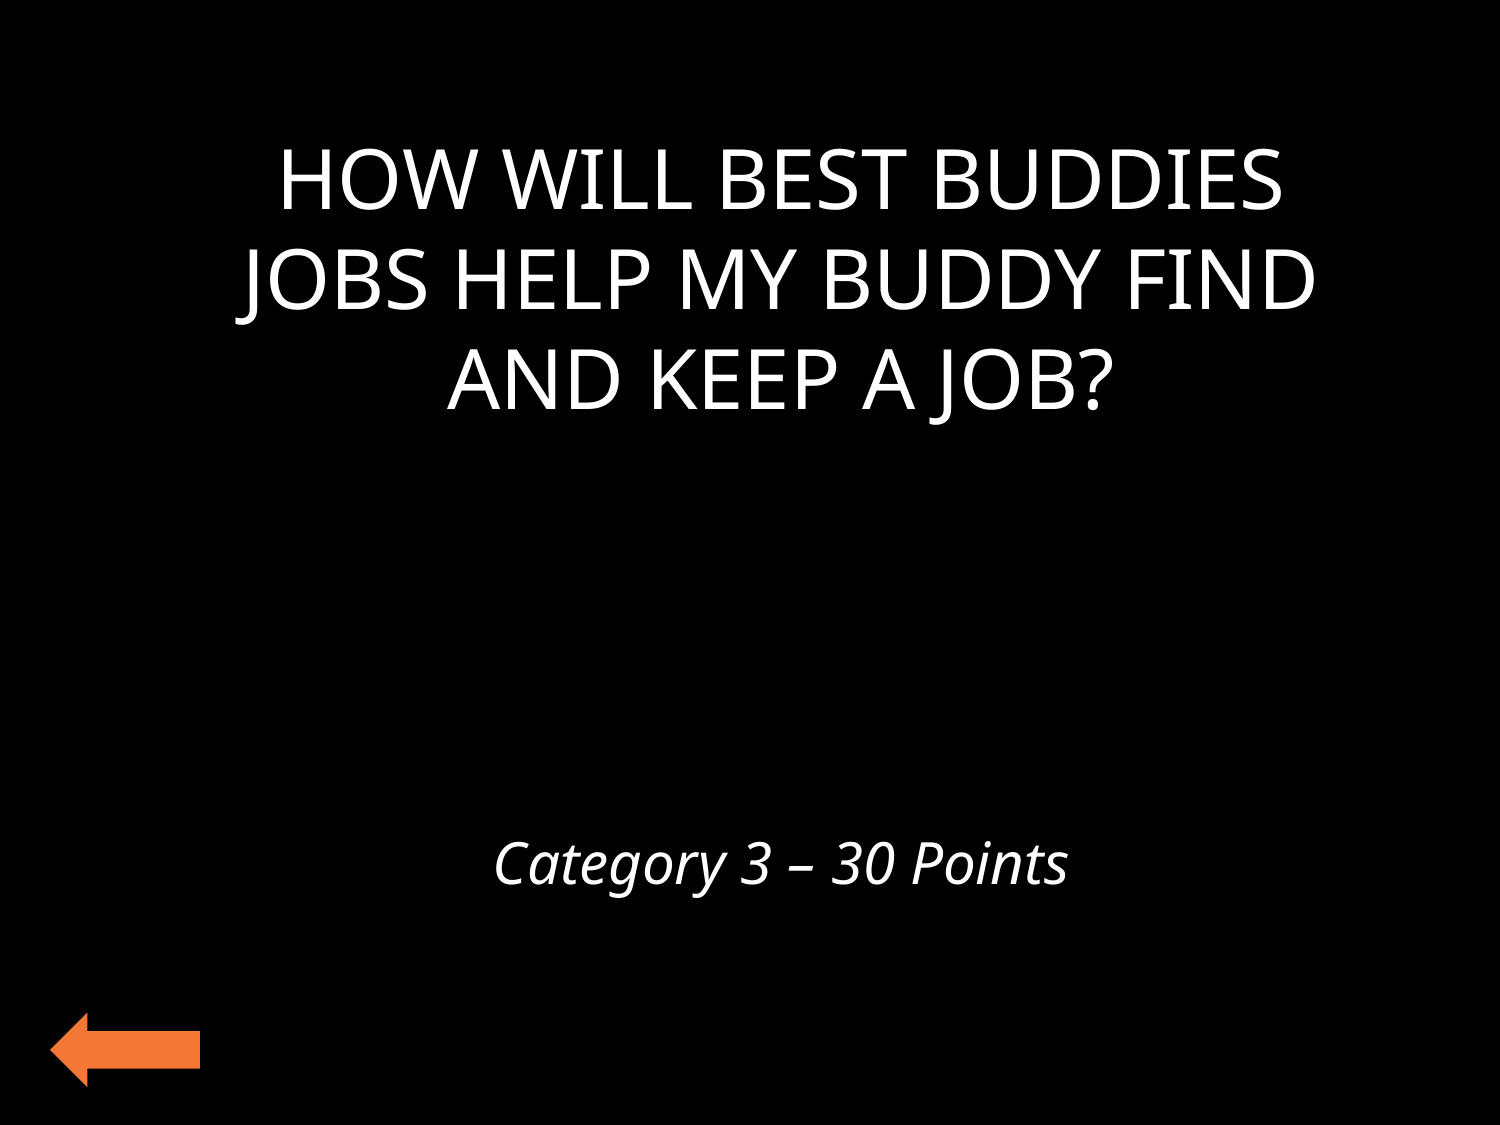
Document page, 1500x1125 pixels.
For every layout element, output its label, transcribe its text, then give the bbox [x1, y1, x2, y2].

text_box HOW WILL BEST BUDDIES JOBS HELP MY BUDDY FIND AND KEEP A JOB? Category 3 – 30 Points [224, 118, 1338, 904]
text_box [49, 1012, 200, 1088]
